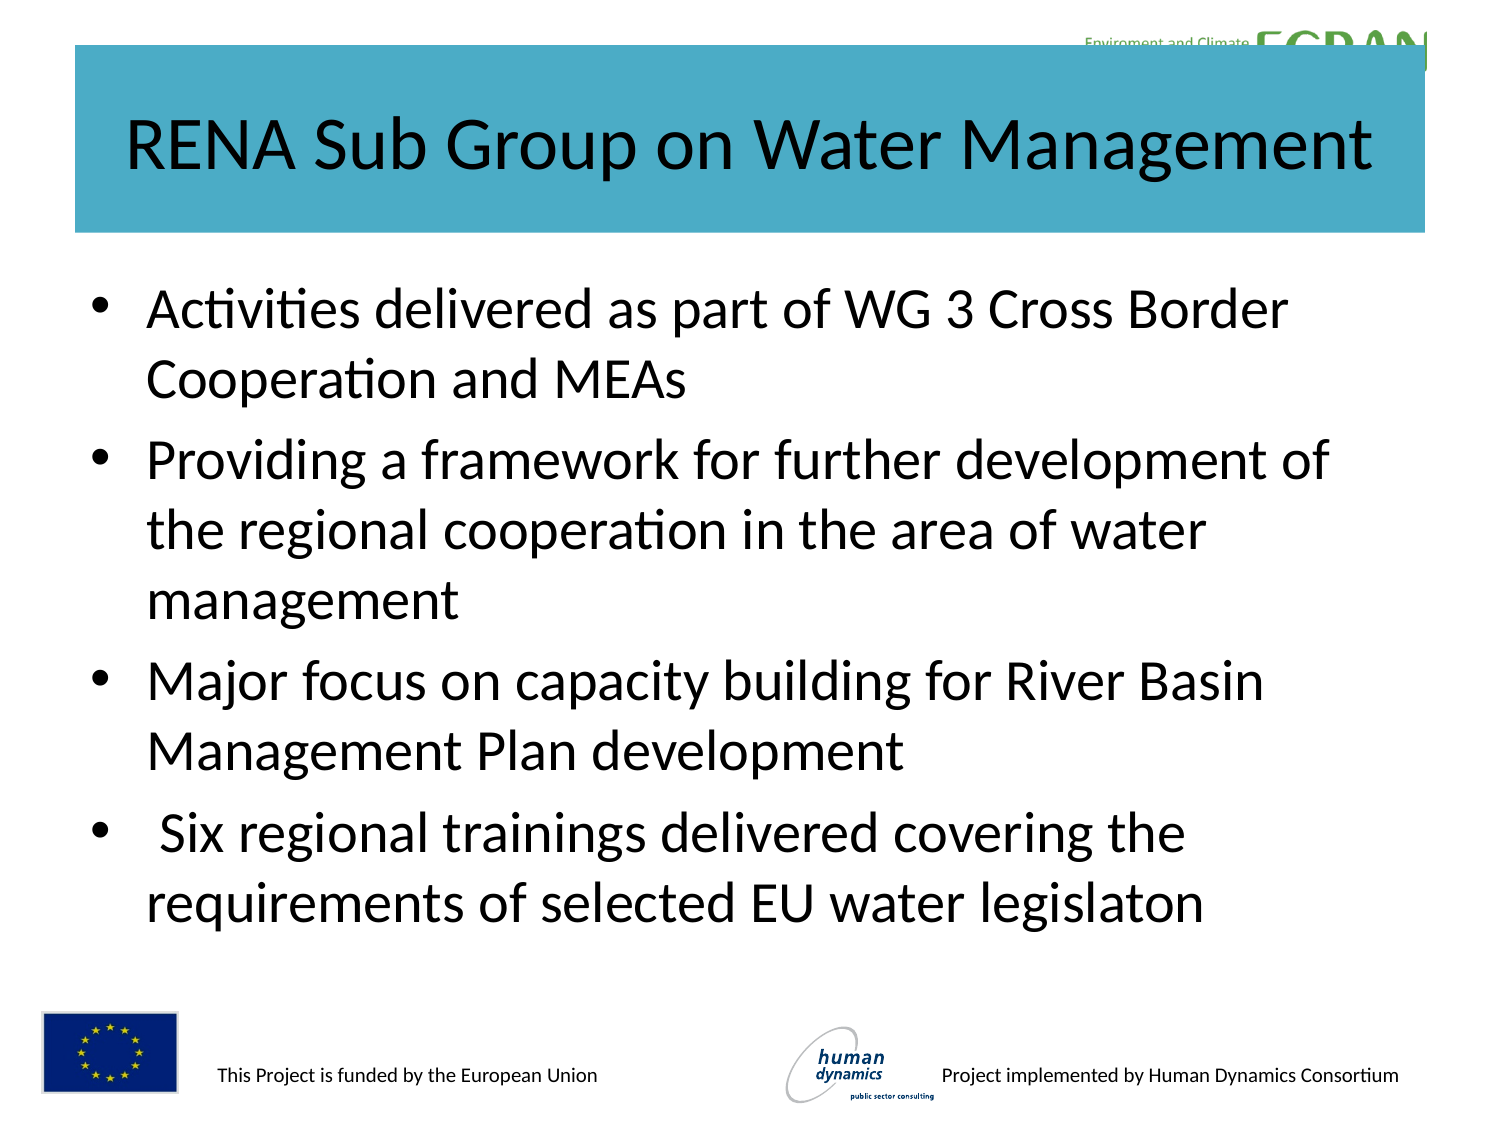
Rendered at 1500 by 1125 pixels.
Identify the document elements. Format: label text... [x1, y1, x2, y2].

picture [41, 1011, 179, 1094]
picture [1057, 30, 1427, 73]
list Activities delivered as part of WG 3 Cross Border Cooperation and MEAs Providing a framework for further development of the regional cooperation in the area of water management Major focus on capacity building for River Basin Management Plan development Six regional trainings delivered covering the requirements of selected EU water legislaton [75, 262, 1425, 1005]
title RENA Sub Group on Water Management [75, 45, 1425, 233]
